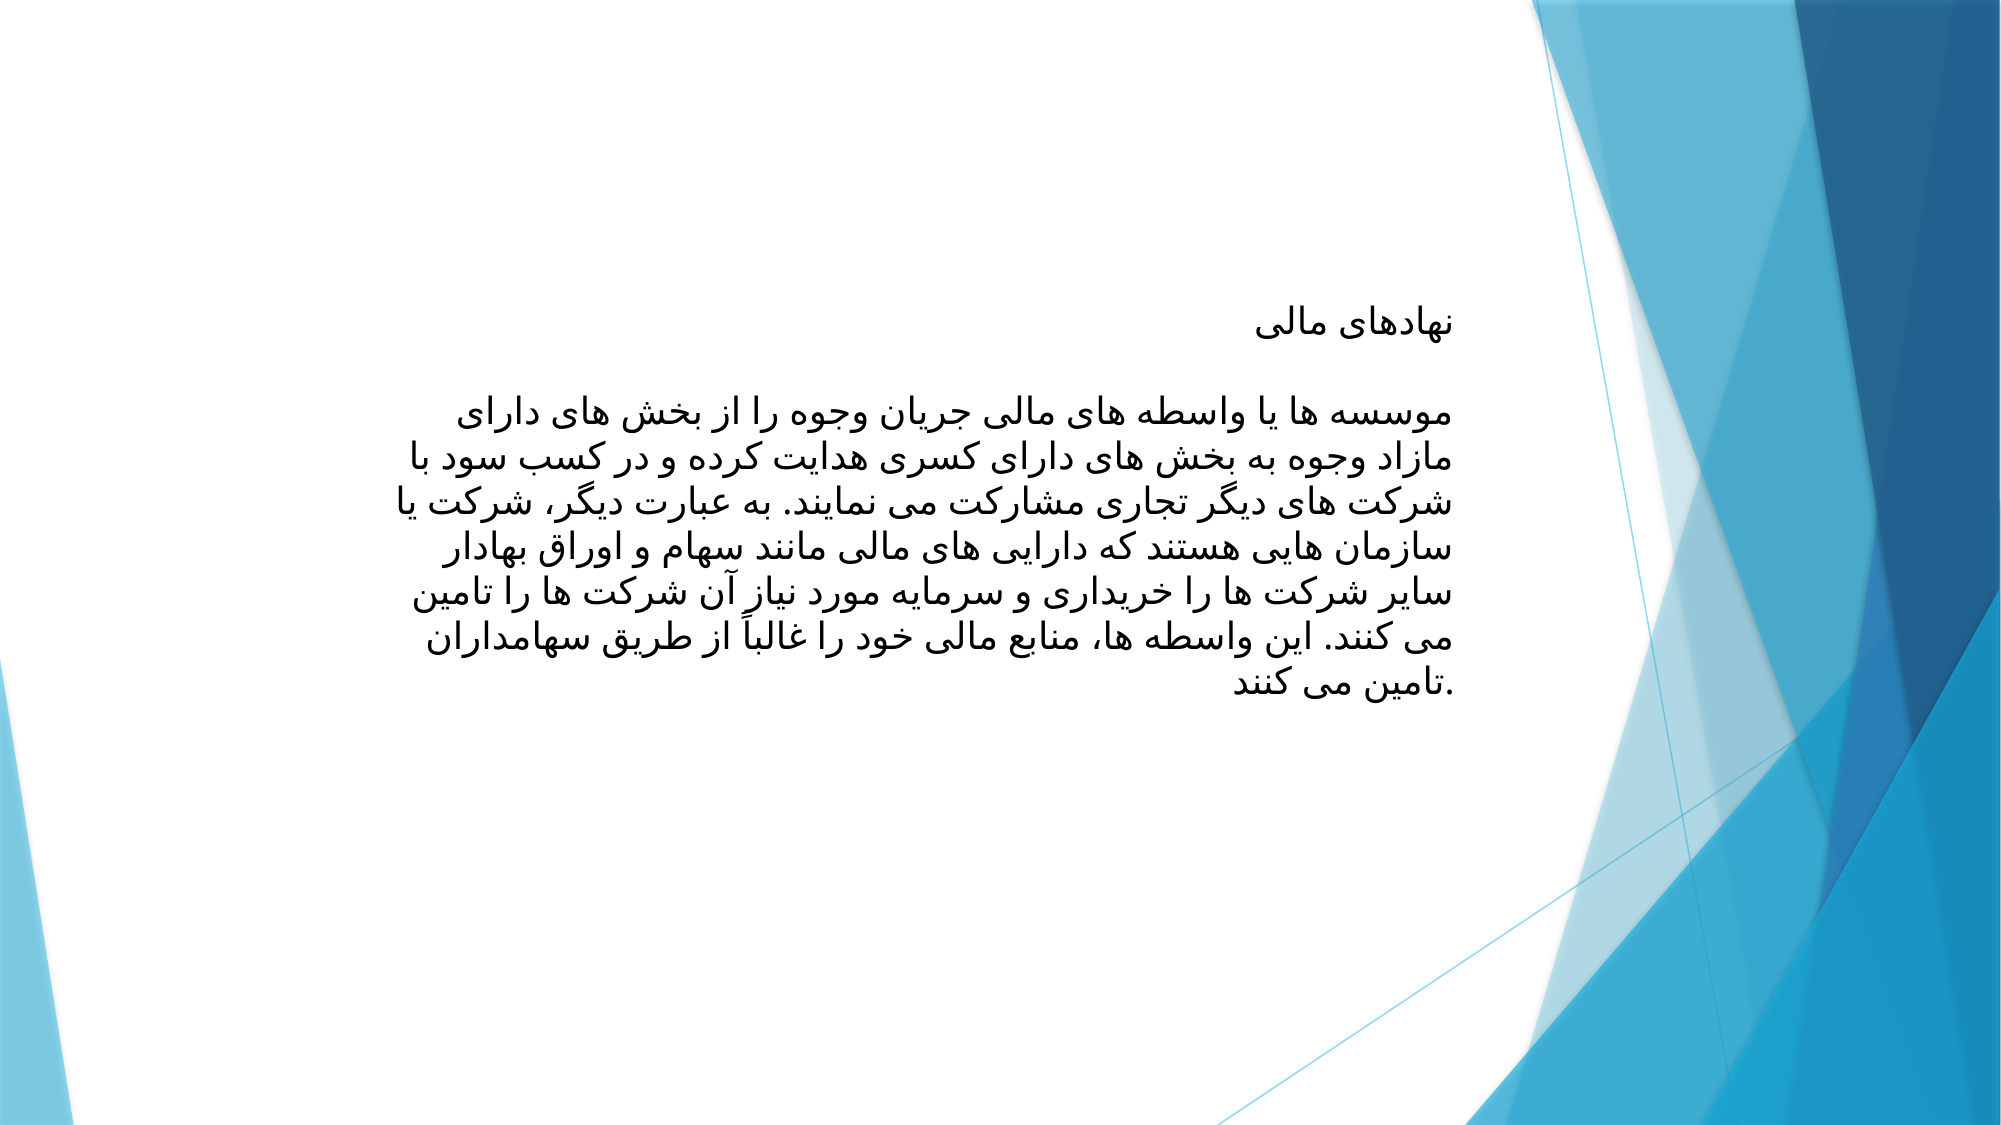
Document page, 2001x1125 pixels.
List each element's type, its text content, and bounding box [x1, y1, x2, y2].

text_box نهادهای مالی موسسه ها یا واسطه های مالی جریان وجوه را از بخش های دارای مازاد وجوه به بخش های دارای کسری هدایت کرده و در کسب سود با شرکت های دیگر تجاری مشارکت می نمایند. به عبارت دیگر، شرکت یا سازمان هایی هستند که دارایی های مالی مانند سهام و اوراق بهادار سایر شرکت ها را خریداری و سرمایه مورد نیاز آن شرکت ها را تامین می کنند. این واسطه ها، منابع مالی خود را غالباً از طریق سهامداران تامین می کنند. [356, 289, 1470, 755]
